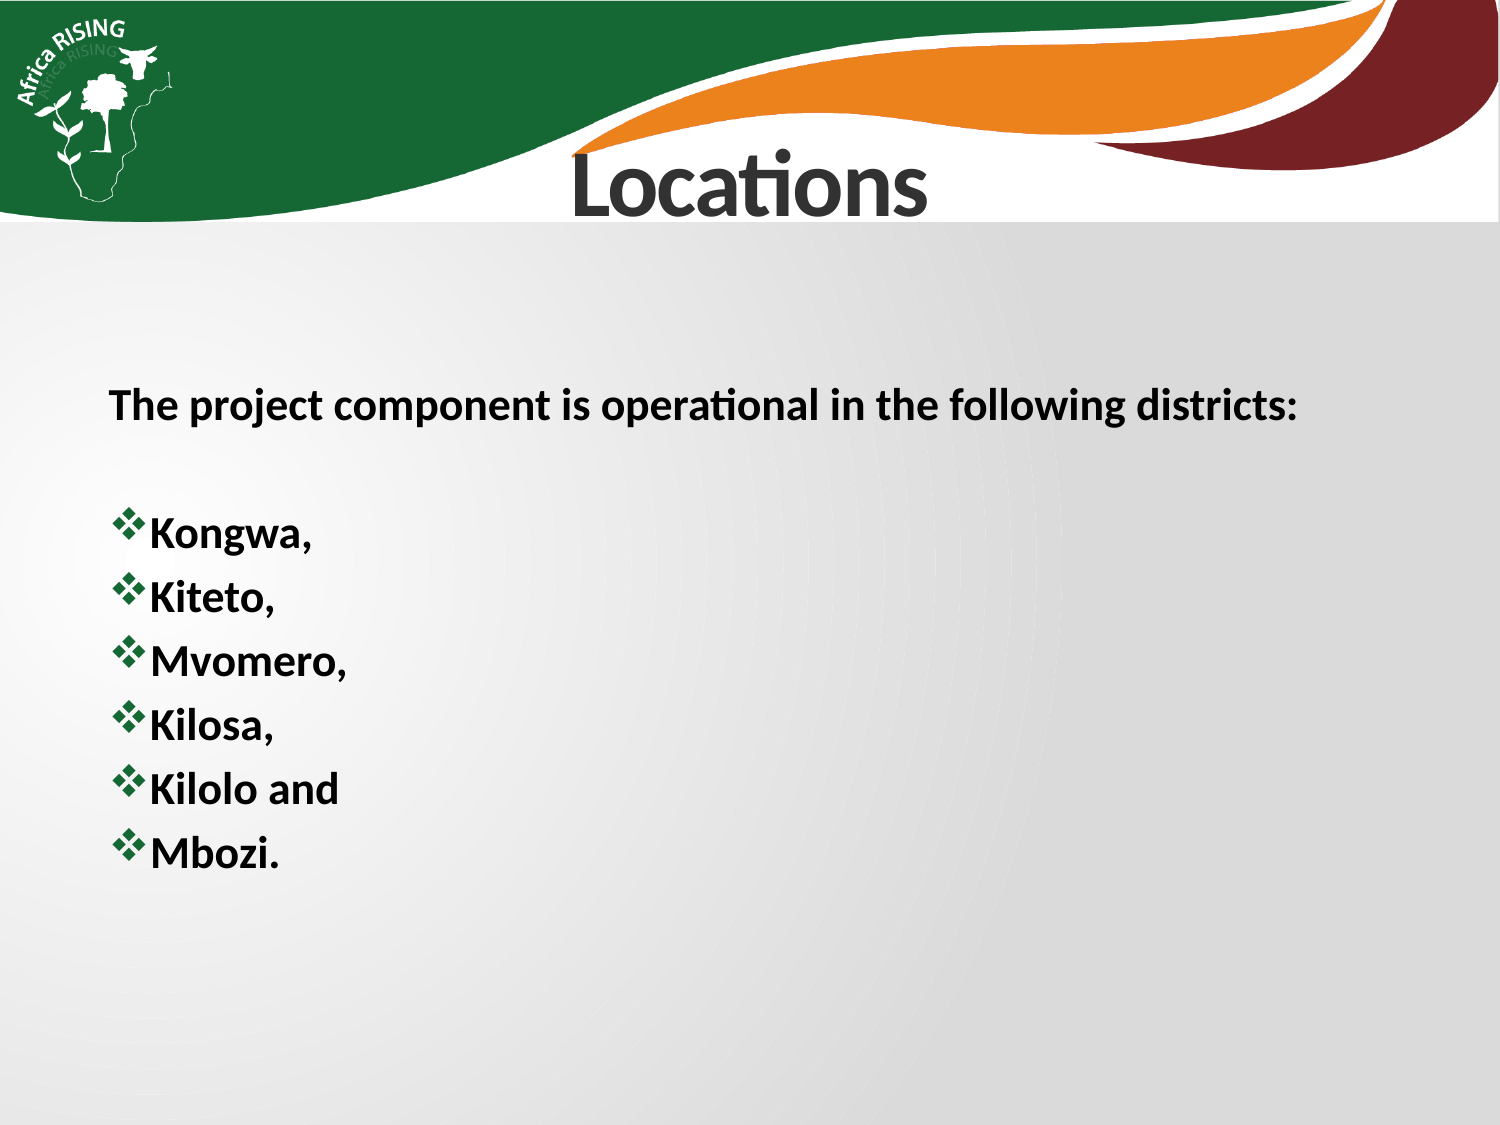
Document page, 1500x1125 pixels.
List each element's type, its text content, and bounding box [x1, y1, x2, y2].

list The project component is operational in the following districts: Kongwa, Kiteto, Mvomero, Kilosa, Kilolo and Mbozi. [75, 302, 1425, 1005]
title Locations [75, 113, 1425, 256]
picture [0, 0, 1499, 222]
